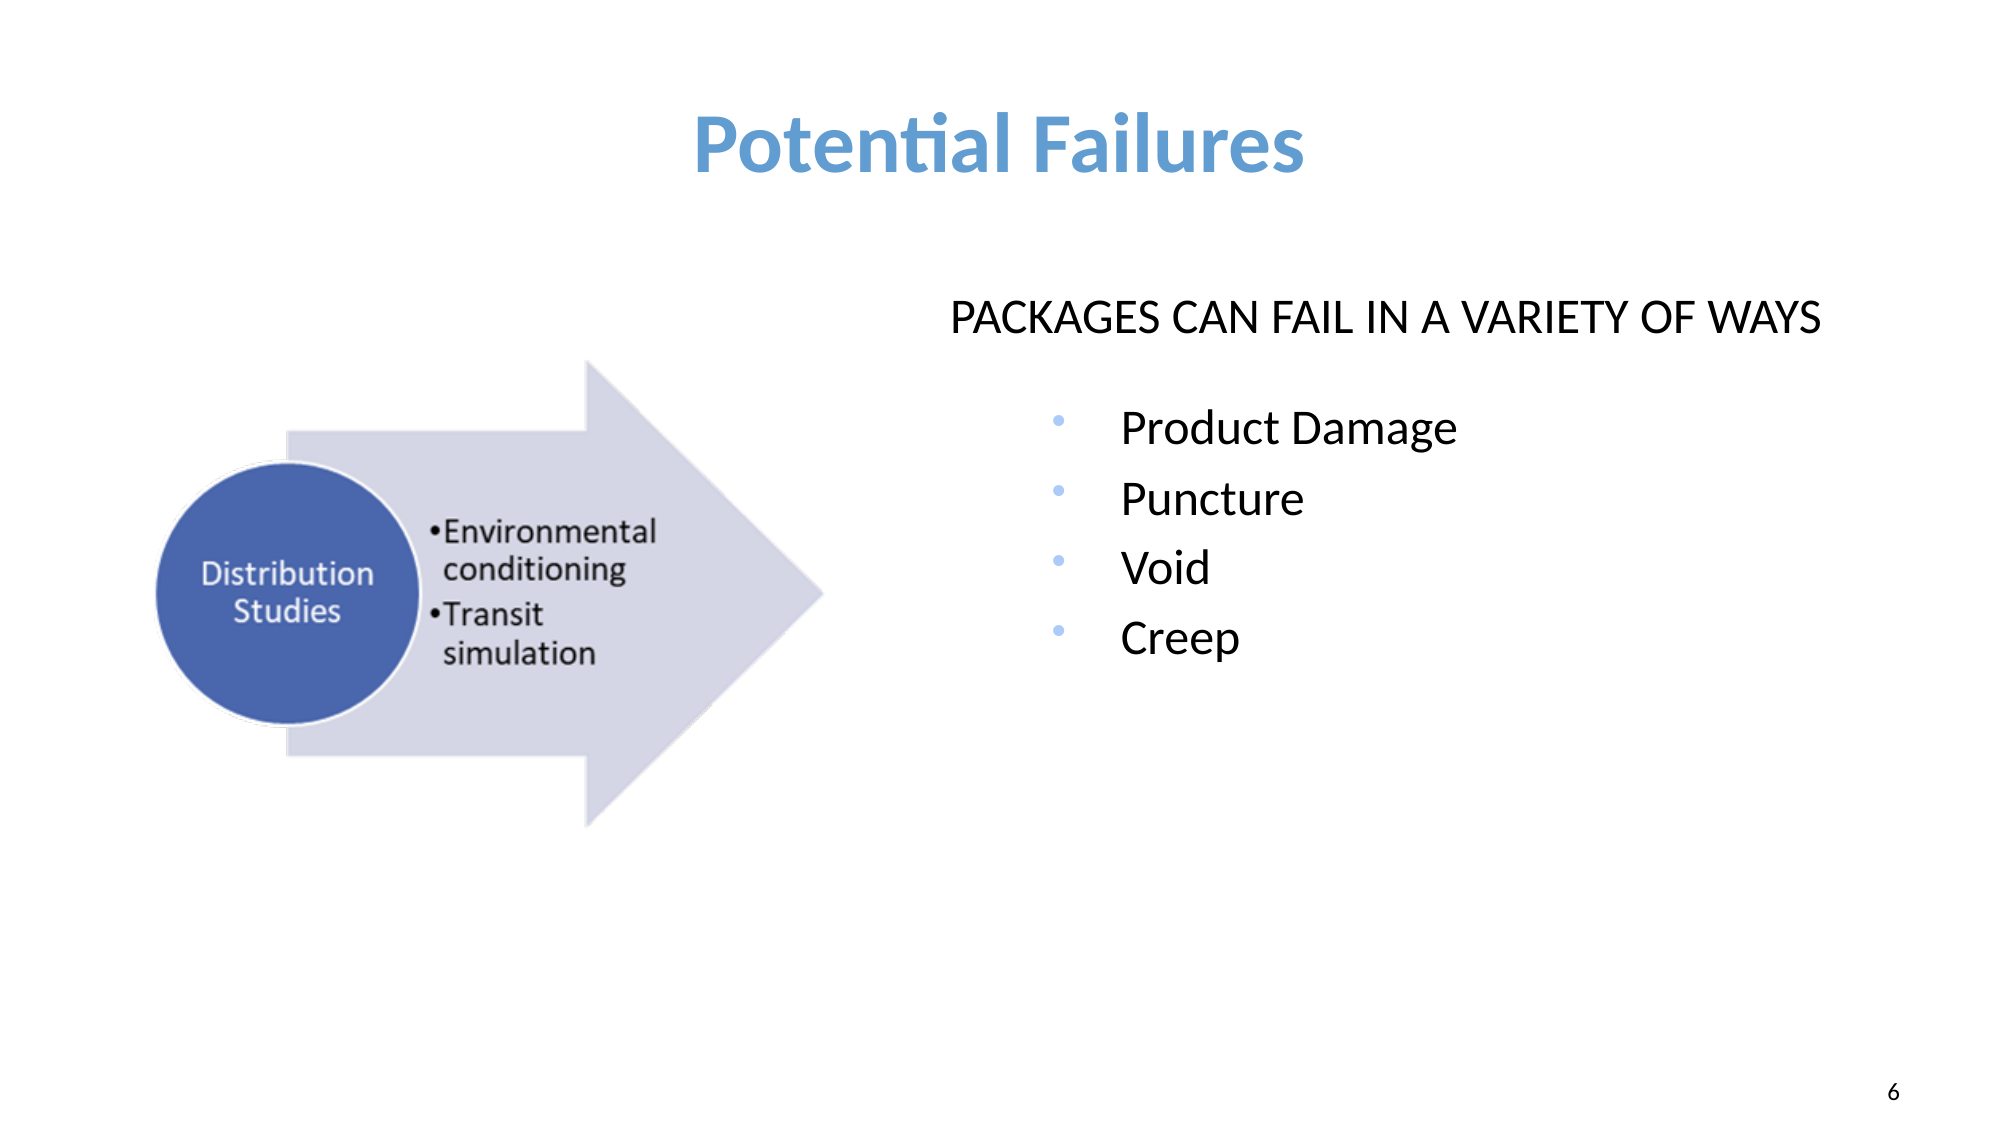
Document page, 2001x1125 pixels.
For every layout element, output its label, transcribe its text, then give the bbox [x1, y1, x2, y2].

list Product Damage Puncture Void Creep [1015, 387, 1900, 1005]
title Potential Failures [99, 44, 1900, 233]
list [152, 359, 826, 830]
slide_number 6 [1733, 1052, 1900, 1113]
list Packages can fail in a variety of ways [935, 251, 1900, 375]
